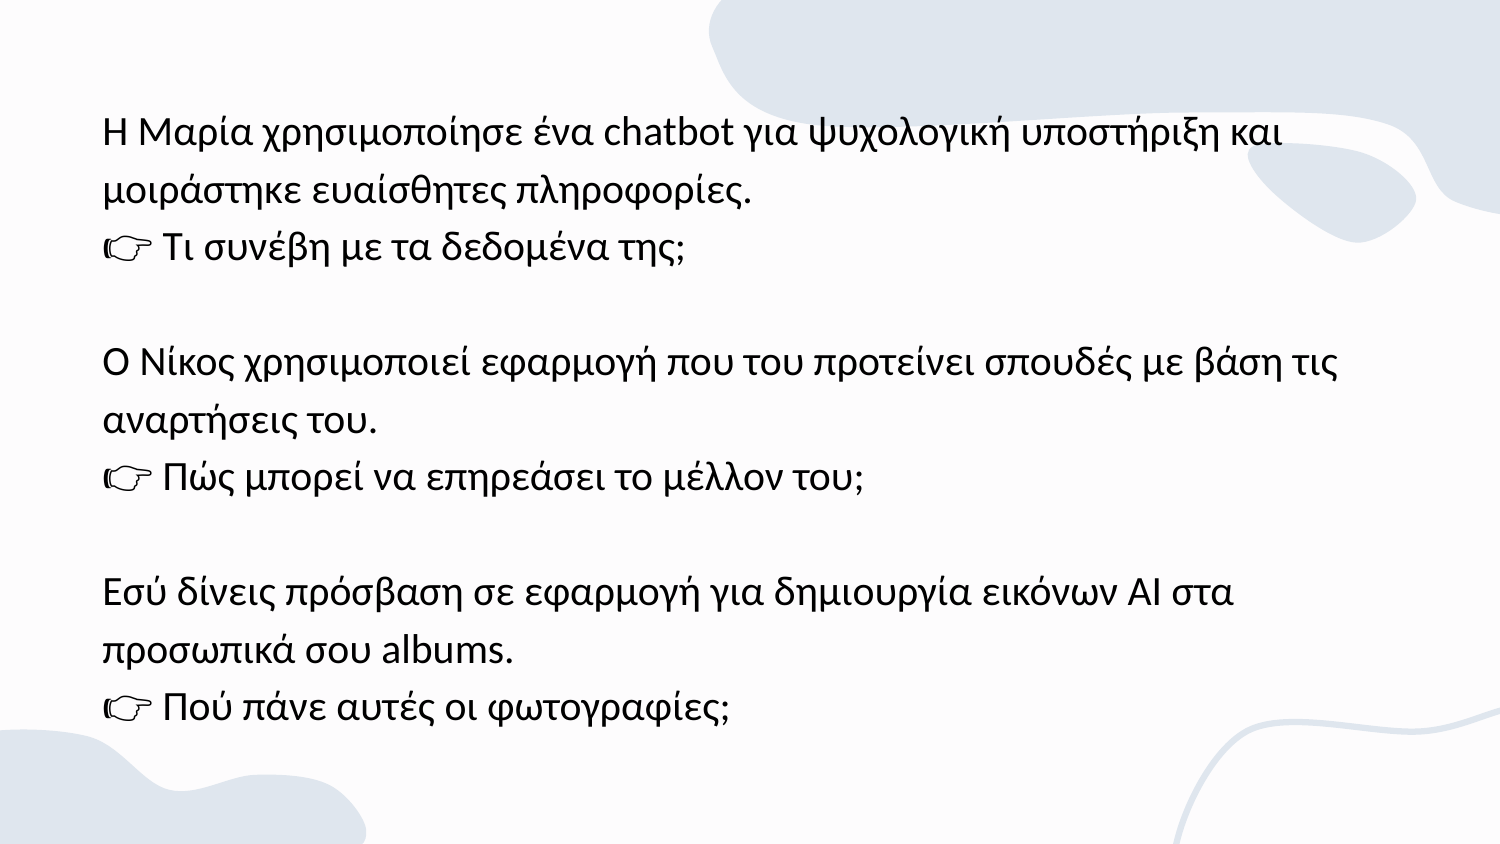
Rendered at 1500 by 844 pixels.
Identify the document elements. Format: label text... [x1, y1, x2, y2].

title Η Μαρία χρησιμοποίησε ένα chatbot για ψυχολογική υποστήριξη και μοιράστηκε ευαίσθητες πληροφορίες. 👉 Τι συνέβη με τα δεδομένα της; Ο Νίκος χρησιμοποιεί εφαρμογή που του προτείνει σπουδές με βάση τις αναρτήσεις του. 👉 Πώς μπορεί να επηρεάσει το μέλλον του; Εσύ δίνεις πρόσβαση σε εφαρμογή για δημιουργία εικόνων AI στα προσωπικά σου albums. 👉 Πού πάνε αυτές οι φωτογραφίες; [87, 81, 1449, 333]
